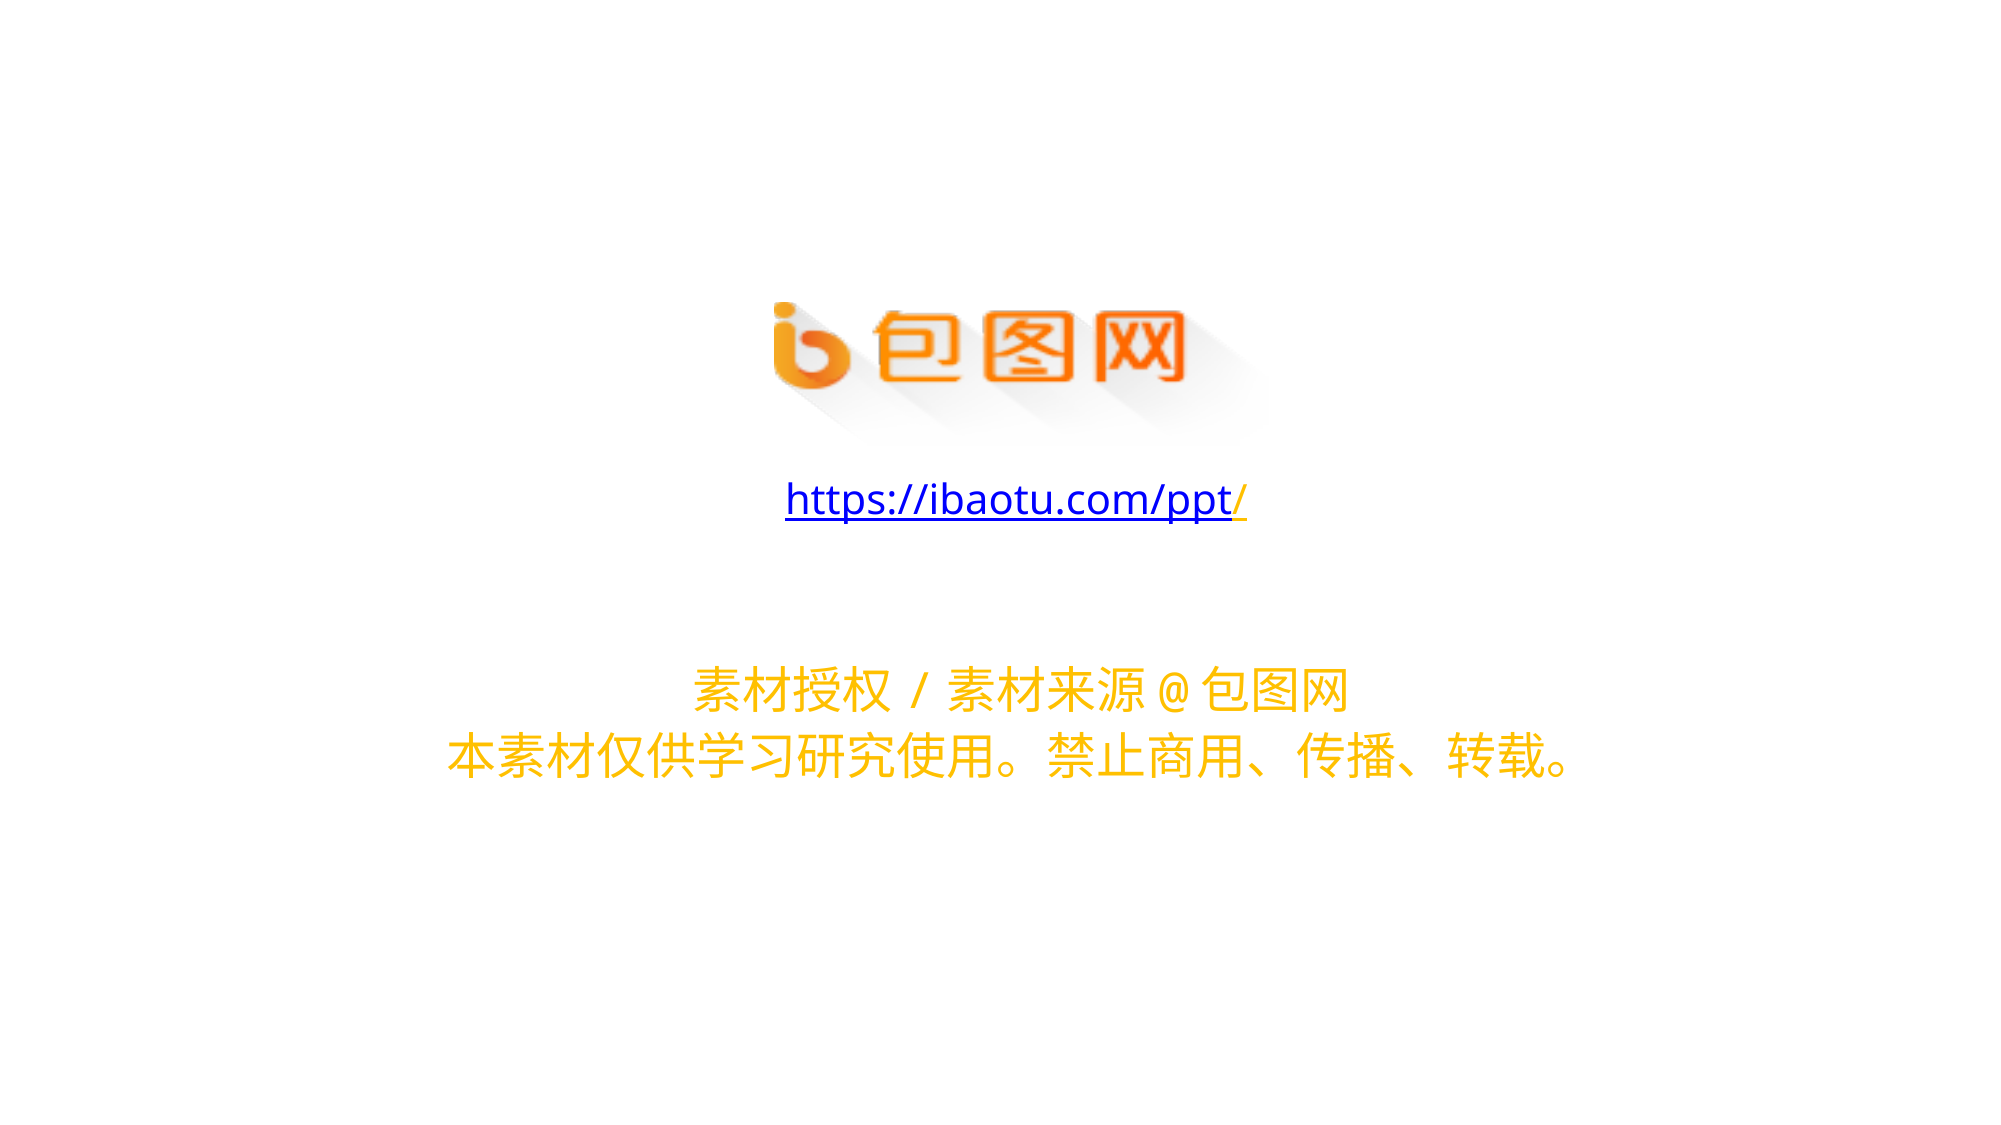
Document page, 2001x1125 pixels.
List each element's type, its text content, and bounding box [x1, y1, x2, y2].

text_box 素材授权/素材来源@包图网 本素材仅供学习研究使用。禁止商用、传播、转载。 [375, 645, 1668, 792]
text_box https://ibaotu.com/ppt/ [713, 459, 1330, 538]
picture [774, 302, 1269, 446]
